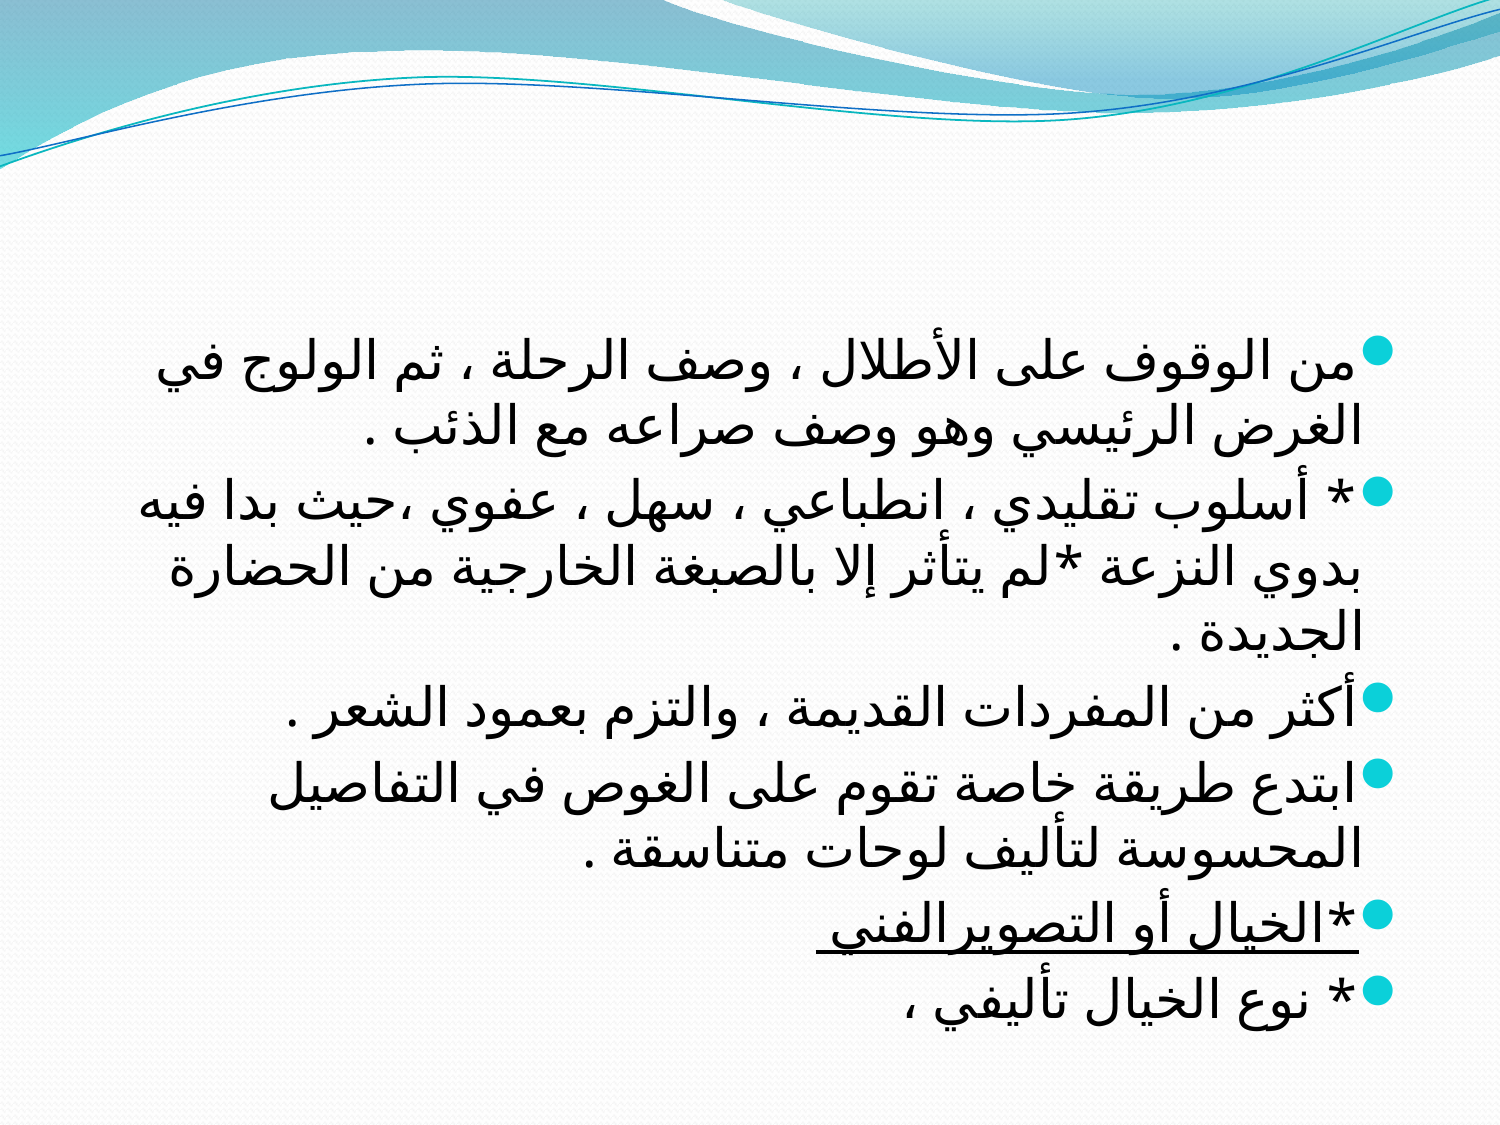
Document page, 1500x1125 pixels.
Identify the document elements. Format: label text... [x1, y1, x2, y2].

list من الوقوف على الأطلال ، وصف الرحلة ، ثم الولوج في الغرض الرئيسي وهو وصف صراعه مع الذئب . * أسلوب تقليدي ، انطباعي ، سهل ، عفوي ،حيث بدا فيه بدوي النزعة *لم يتأثر إلا بالصبغة الخارجية من الحضارة الجديدة . أكثر من المفردات القديمة ، والتزم بعمود الشعر . ابتدع طريقة خاصة تقوم على الغوص في التفاصيل المحسوسة لتأليف لوحات متناسقة . *الخيال أو التصويرالفني * نوع الخيال تأليفي ، [75, 317, 1425, 1038]
